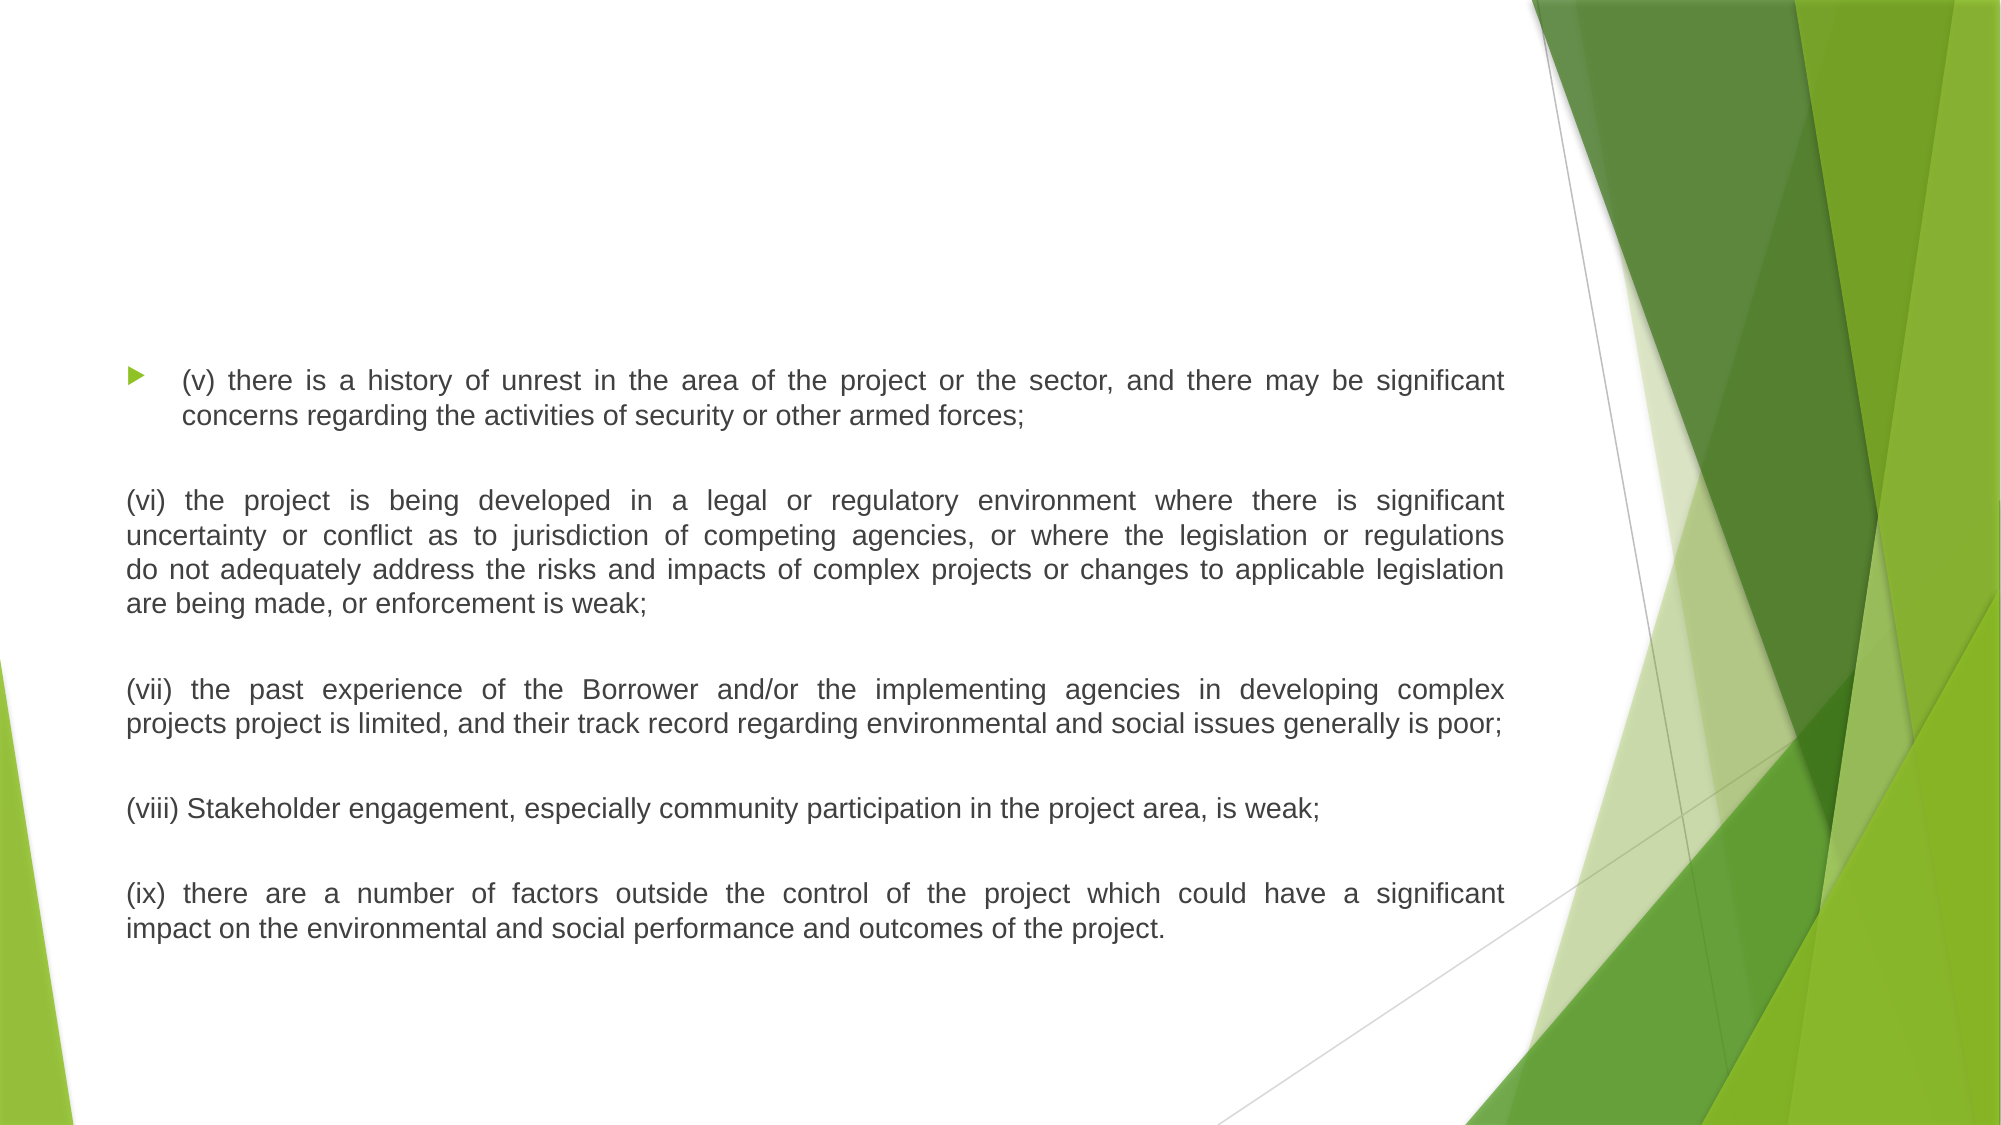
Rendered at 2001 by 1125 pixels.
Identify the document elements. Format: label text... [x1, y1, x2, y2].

list (v) there is a history of unrest in the area of the project or the sector, and there may be significant concerns regarding the activities of security or other armed forces; (vi) the project is being developed in a legal or regulatory environment where there is significant uncertainty or conflict as to jurisdiction of competing agencies, or where the legislation or regulations do not adequately address the risks and impacts of complex projects or changes to applicable legislation are being made, or enforcement is weak; (vii) the past experience of the Borrower and/or the implementing agencies in developing complex projects project is limited, and their track record regarding environmental and social issues generally is poor; (viii) Stakeholder engagement, especially community participation in the project area, is weak; (ix) there are a number of factors outside the control of the project which could have a significant impact on the environmental and social performance and outcomes of the project. [111, 354, 1522, 992]
